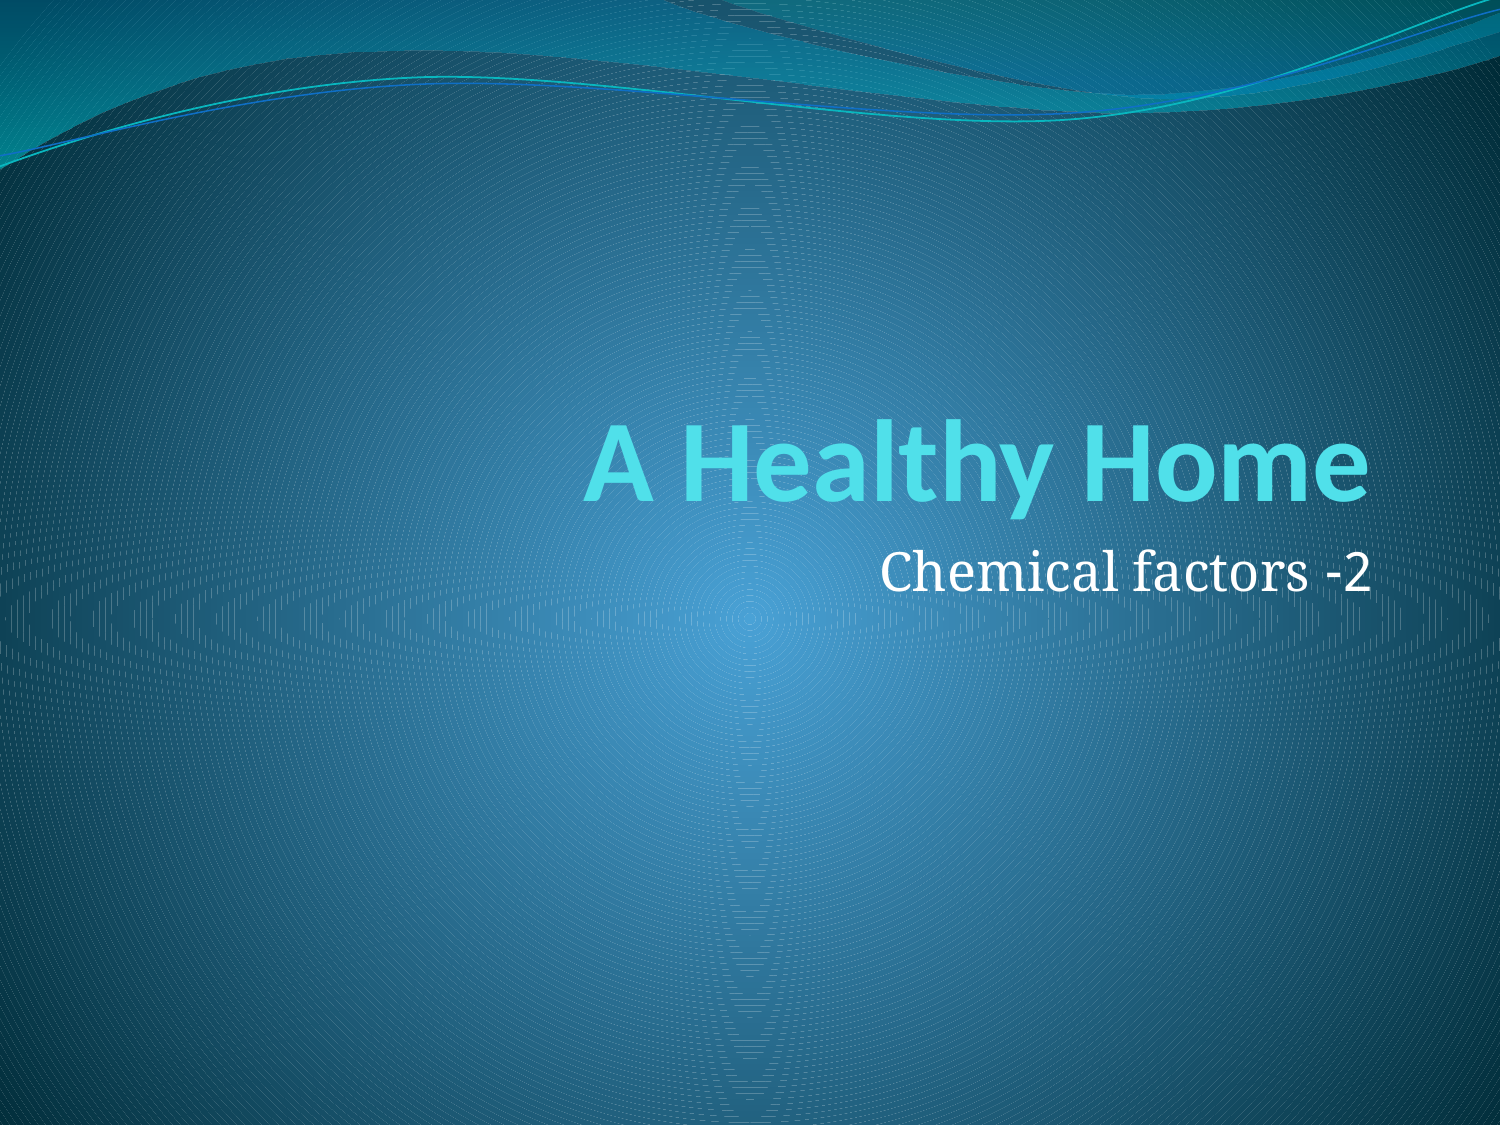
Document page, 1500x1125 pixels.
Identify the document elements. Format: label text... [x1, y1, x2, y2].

title A Healthy Home [87, 224, 1376, 525]
subtitle 2- Chemical factors [87, 529, 1376, 818]
